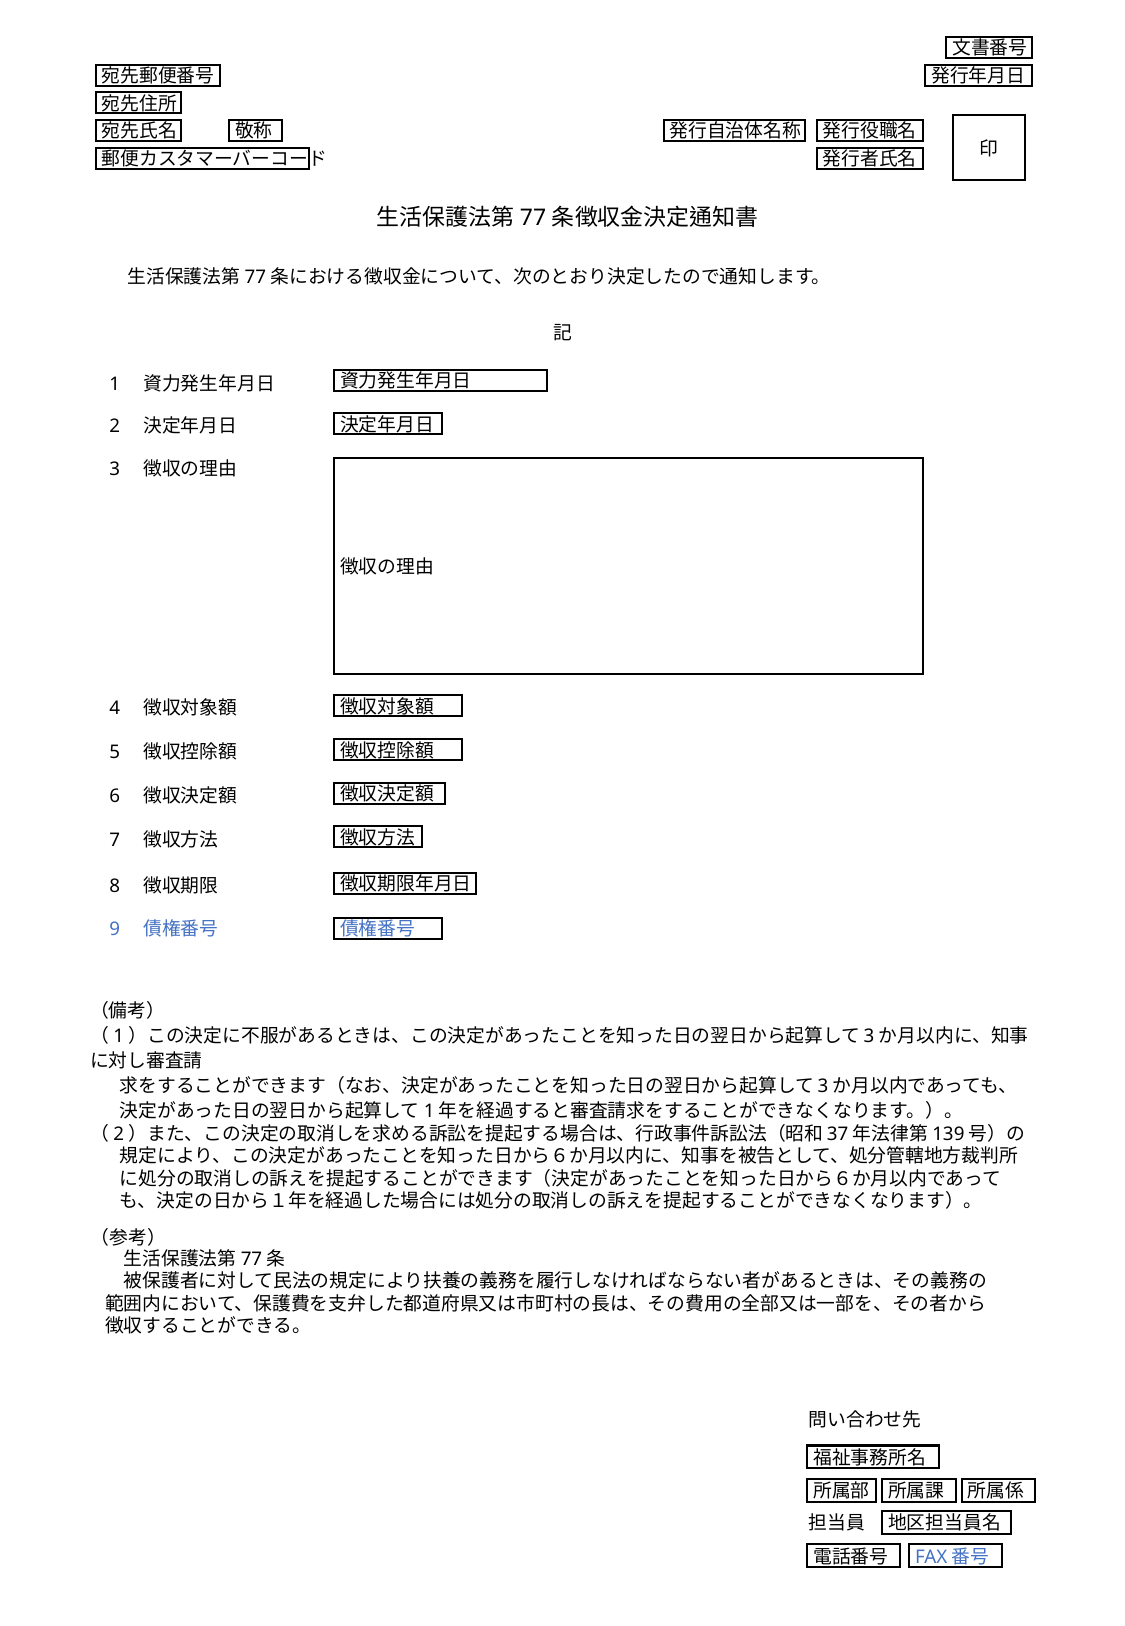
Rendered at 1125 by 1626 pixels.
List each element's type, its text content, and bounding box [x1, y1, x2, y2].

text_box 生活保護法第77条における徴収金について、次のとおり決定したので通知します。 [93, 256, 1039, 295]
text_box 4 徴収対象額 [94, 677, 1033, 721]
text_box 2 決定年月日 [94, 395, 1033, 438]
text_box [76, 1218, 1016, 1345]
text_box 3 徴収の理由 [94, 438, 1033, 487]
text_box 1 資力発生年月日 [94, 352, 1033, 395]
text_box 9 債権番号 [94, 898, 1033, 948]
text_box 徴収の理由 [333, 487, 924, 675]
text_box 生活保護法第77条徴収金決定通知書 [95, 195, 1041, 238]
text_box 記 [90, 313, 1035, 352]
text_box （備考） （1）この決定に不服があるときは、この決定があったことを知った日の翌日から起算して3か月以内に、知事に対し審査請 求をすることができます（なお、決定があったことを知った日の翌日から起算して3か月以内であっても、決定があった日の翌日から起算して1年を経過すると審査請求をすることができなくなります。）。 （2）また、この決定の取消しを求める訴訟を提起する場合は、行政事件訴訟法（昭和37年法律第139号）の規定により、この決定があったことを知った日から６か月以内に、知事を被告として、処分管轄地方裁判所に処分の取消しの訴えを提起することができます（決定があったことを知った日から６か月以内であっても、決定の日から１年を経過した場合には処分の取消しの訴えを提起することができなくなります）。 [90, 996, 1035, 1212]
text_box 8 徴収期限 [94, 855, 1033, 898]
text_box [663, 114, 1025, 181]
text_box 6 徴収決定額 [94, 765, 1033, 808]
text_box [793, 1400, 1035, 1568]
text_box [925, 36, 1032, 86]
text_box 5 徴収控除額 [94, 721, 1033, 765]
text_box 7 徴収方法 [94, 808, 1033, 855]
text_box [95, 64, 309, 169]
